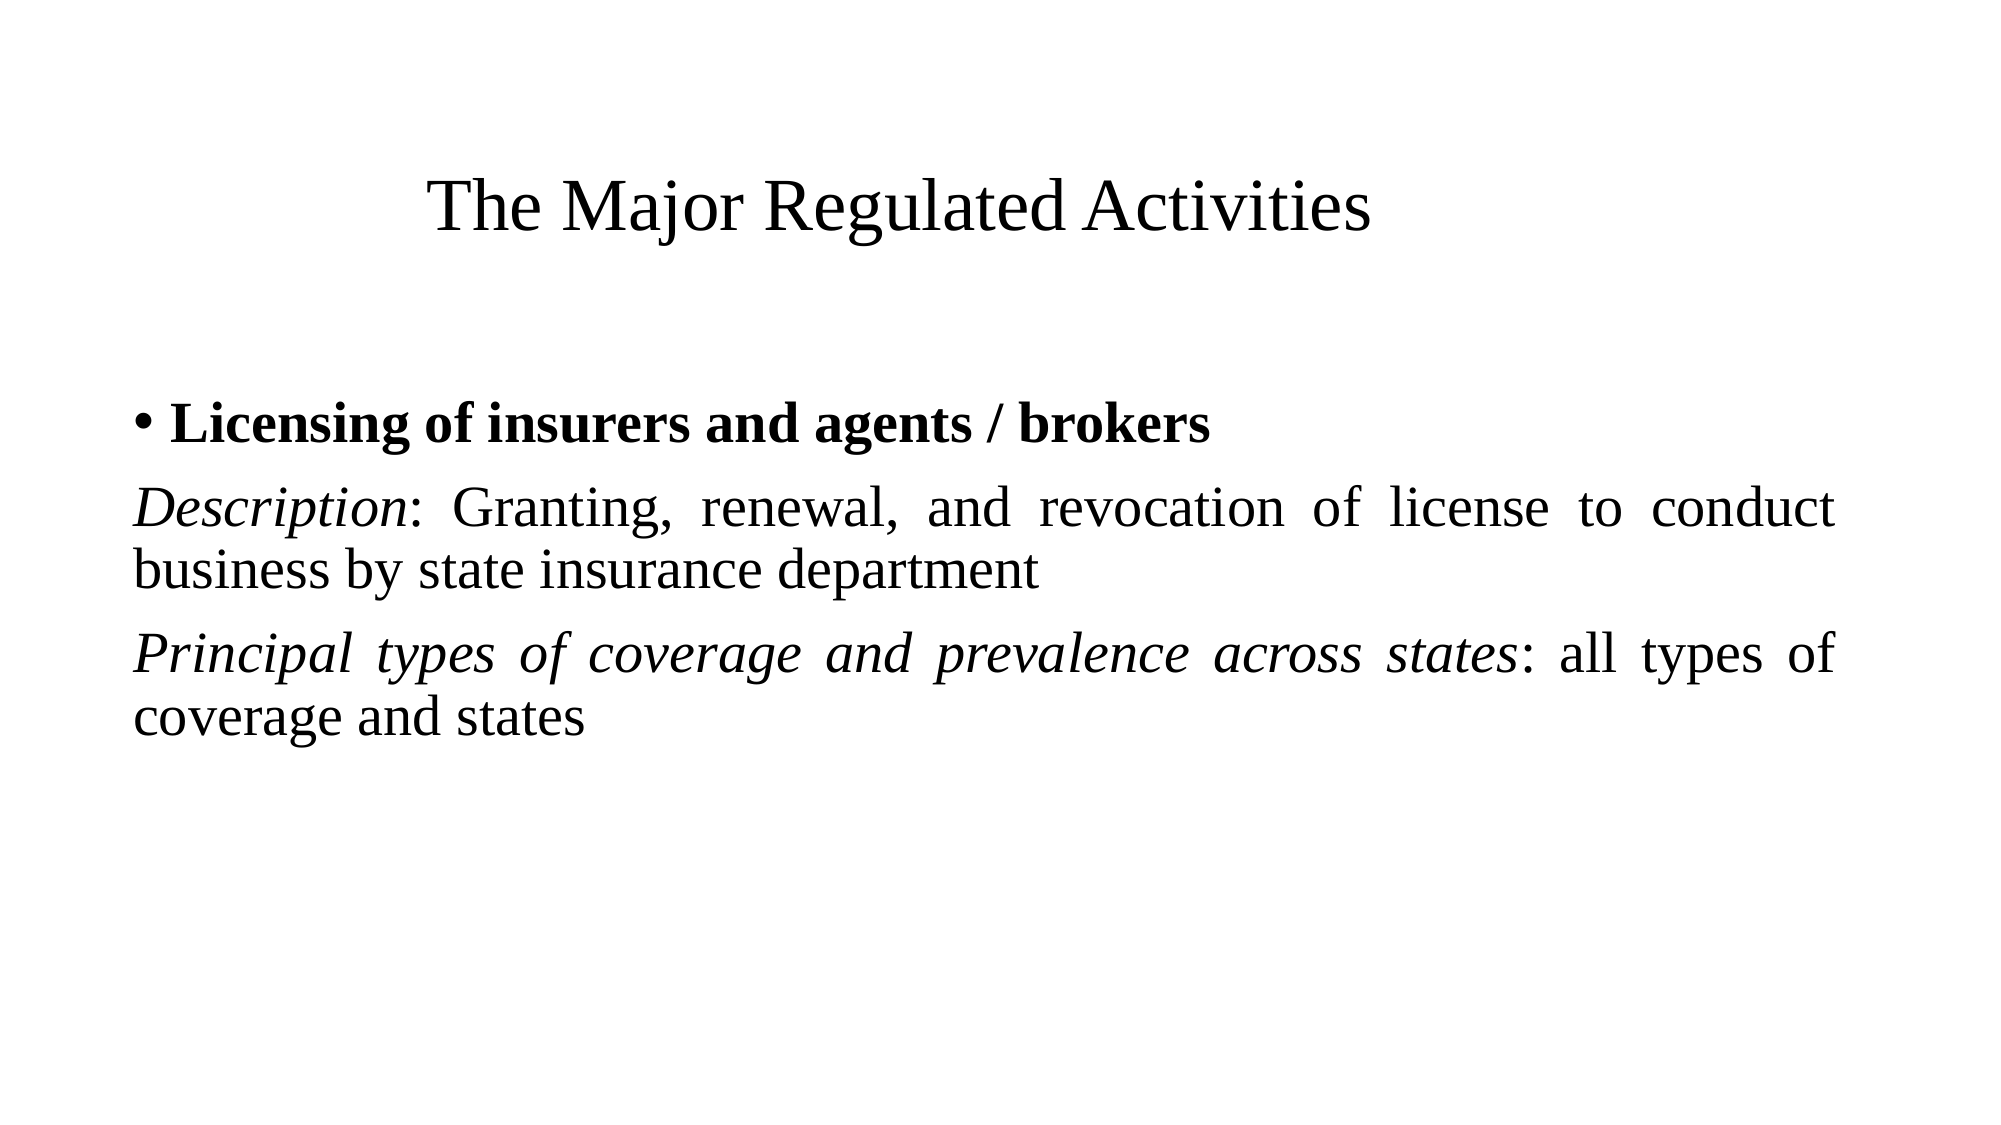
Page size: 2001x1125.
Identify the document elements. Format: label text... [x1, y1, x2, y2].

title The Major Regulated Activities [411, 148, 1666, 264]
list Licensing of insurers and agents / brokers Description: Granting, renewal, and revocation of license to conduct business by state insurance department Principal types of coverage and prevalence across states: all types of coverage and states [118, 384, 1852, 836]
